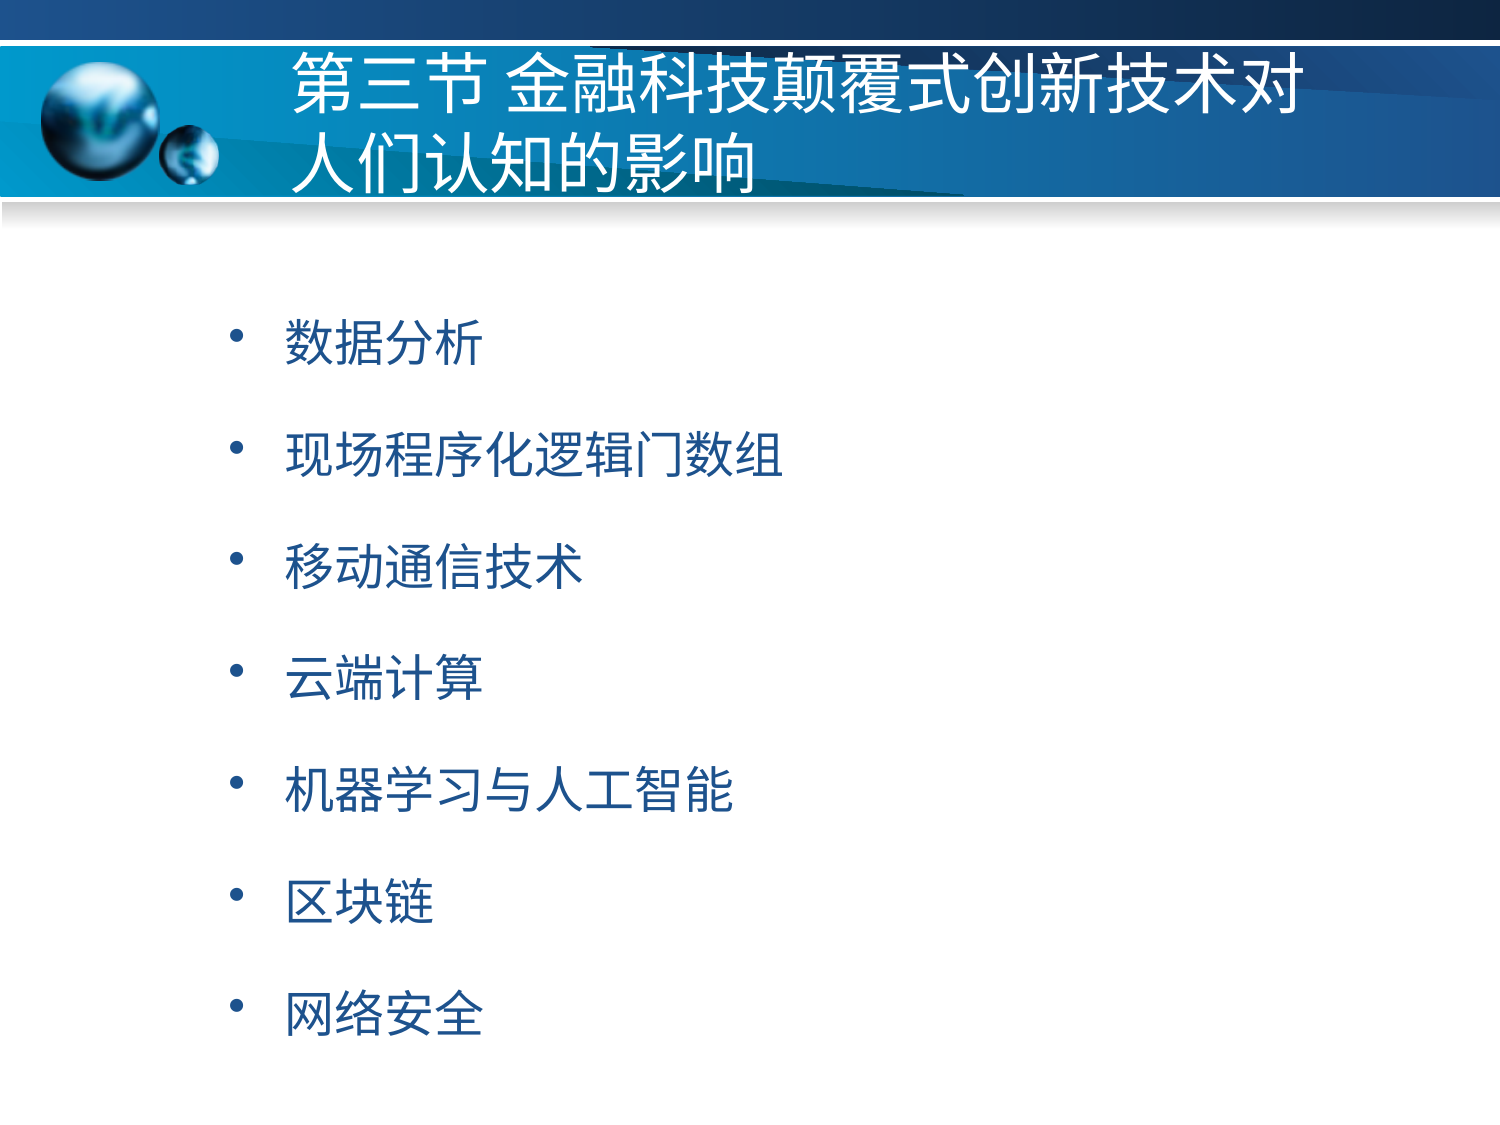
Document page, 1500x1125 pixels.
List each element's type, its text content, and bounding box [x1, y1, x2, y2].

text_box 移动通信技术 [213, 527, 1252, 603]
text_box 云端计算 [213, 639, 1252, 715]
text_box 机器学习与人工智能 [213, 751, 1175, 826]
text_box 数据分析 [213, 304, 1252, 379]
title 第三节 金融科技颠覆式创新技术对人们认知的影响 [274, 50, 1363, 194]
picture [42, 63, 159, 180]
text_box 现场程序化逻辑门数组 [213, 415, 1252, 491]
picture [160, 126, 218, 184]
text_box 网络安全 [213, 974, 500, 1050]
text_box 区块链 [213, 862, 1117, 938]
